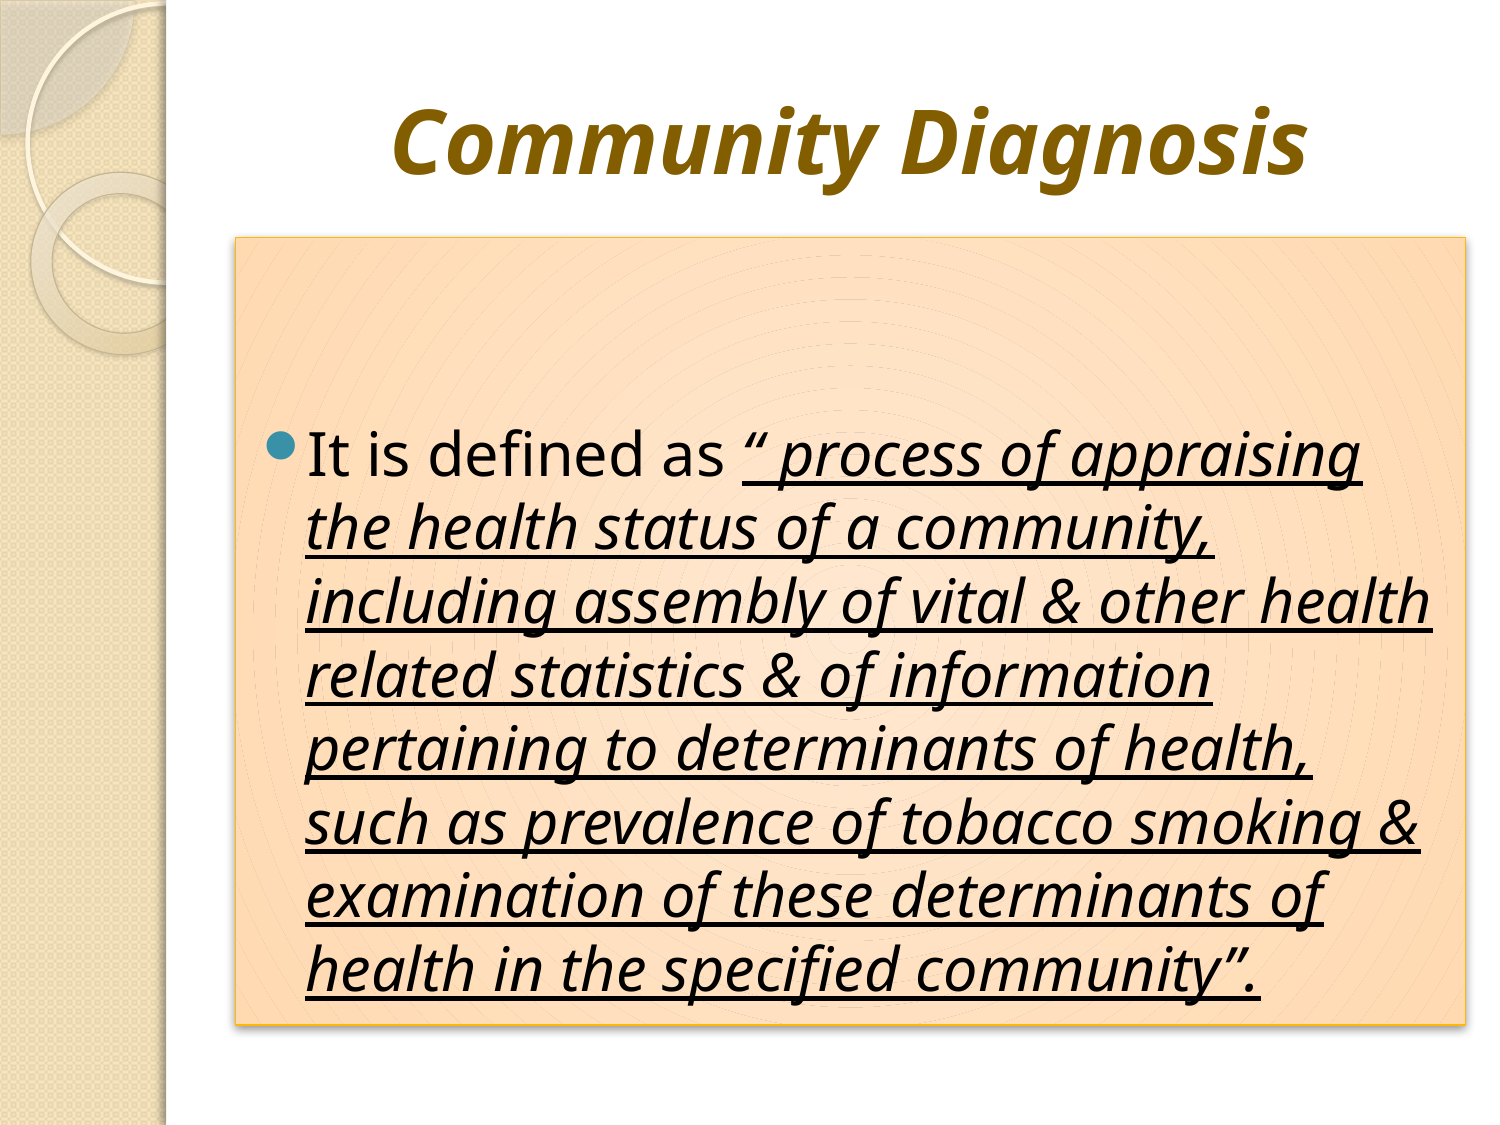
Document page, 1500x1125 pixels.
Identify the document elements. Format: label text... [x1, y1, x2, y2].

title Community Diagnosis [235, 45, 1466, 233]
list It is defined as “ process of appraising the health status of a community, including assembly of vital & other health related statistics & of information pertaining to determinants of health, such as prevalence of tobacco smoking & examination of these determinants of health in the specified community”. [235, 237, 1466, 1026]
